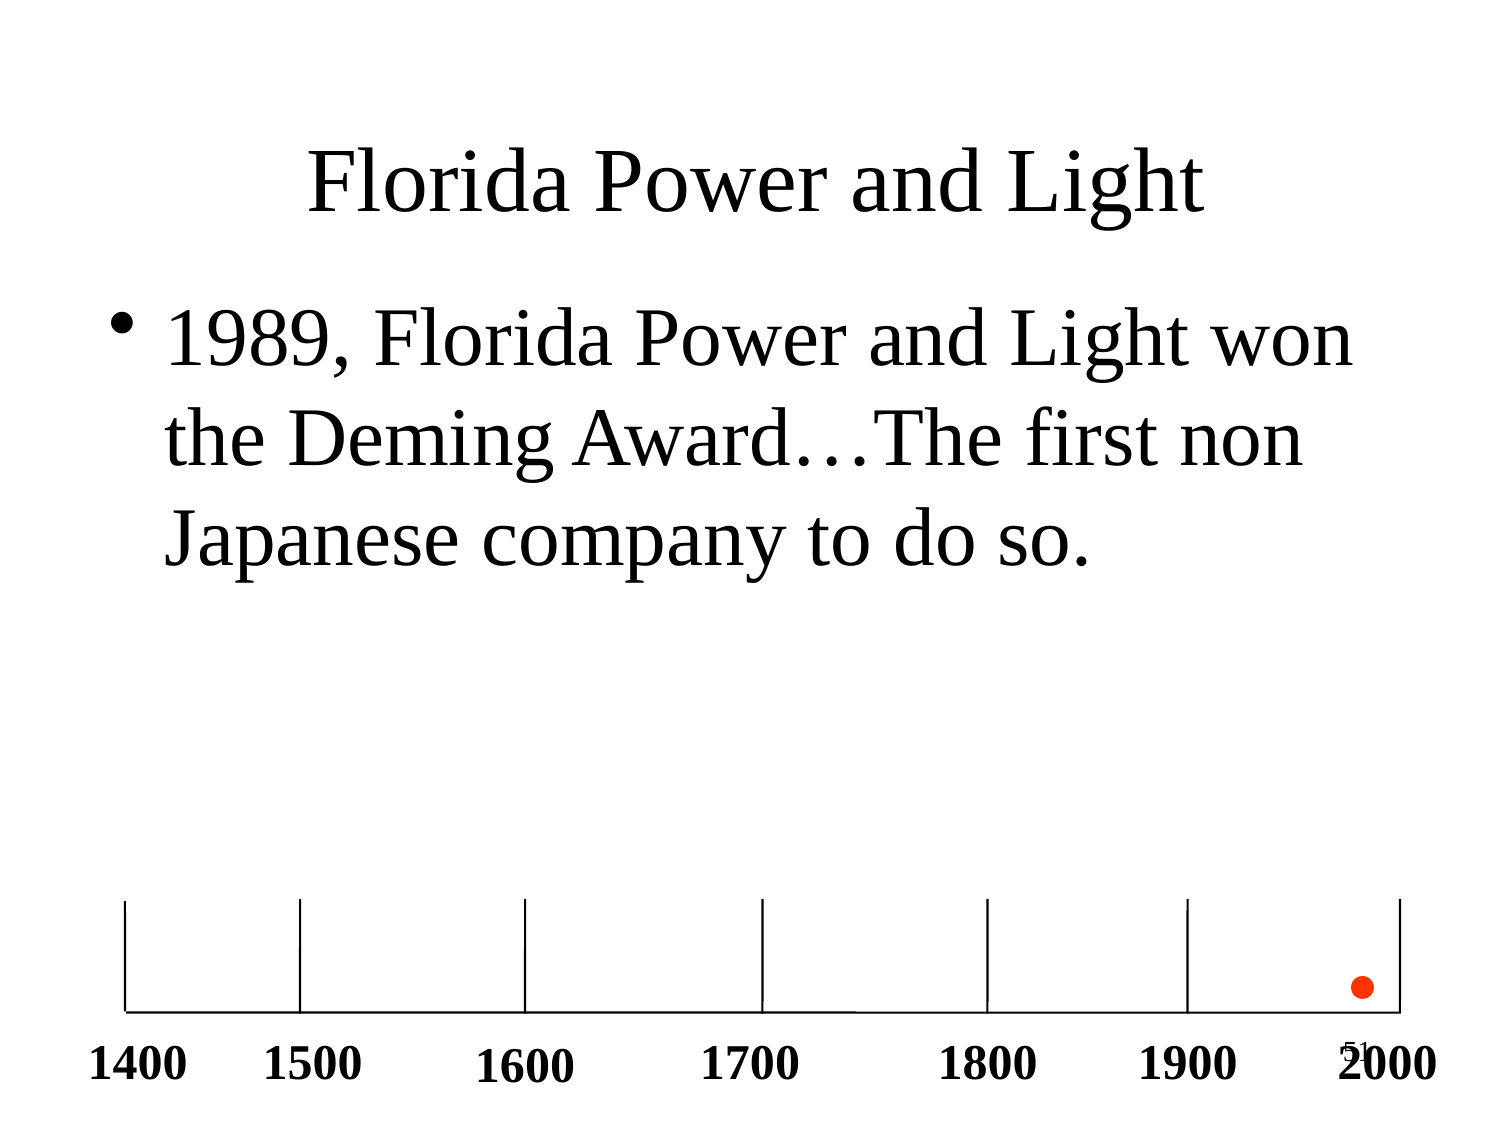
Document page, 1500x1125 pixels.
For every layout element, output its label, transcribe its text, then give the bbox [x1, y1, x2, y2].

list 1989, Florida Power and Light won the Deming Award…The first non Japanese company to do so. [93, 275, 1407, 675]
slide_number 51 [1074, 1025, 1388, 1100]
text_box 1900 [1122, 1022, 1253, 1098]
text_box 1700 [685, 1022, 815, 1098]
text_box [124, 898, 1401, 1014]
text_box 1800 [922, 1022, 1053, 1098]
text_box 1500 [247, 1022, 378, 1098]
text_box 2000 [1322, 1022, 1453, 1098]
text_box 1600 [460, 1025, 600, 1100]
text_box 1400 [72, 1022, 203, 1098]
title Florida Power and Light [112, 99, 1400, 250]
